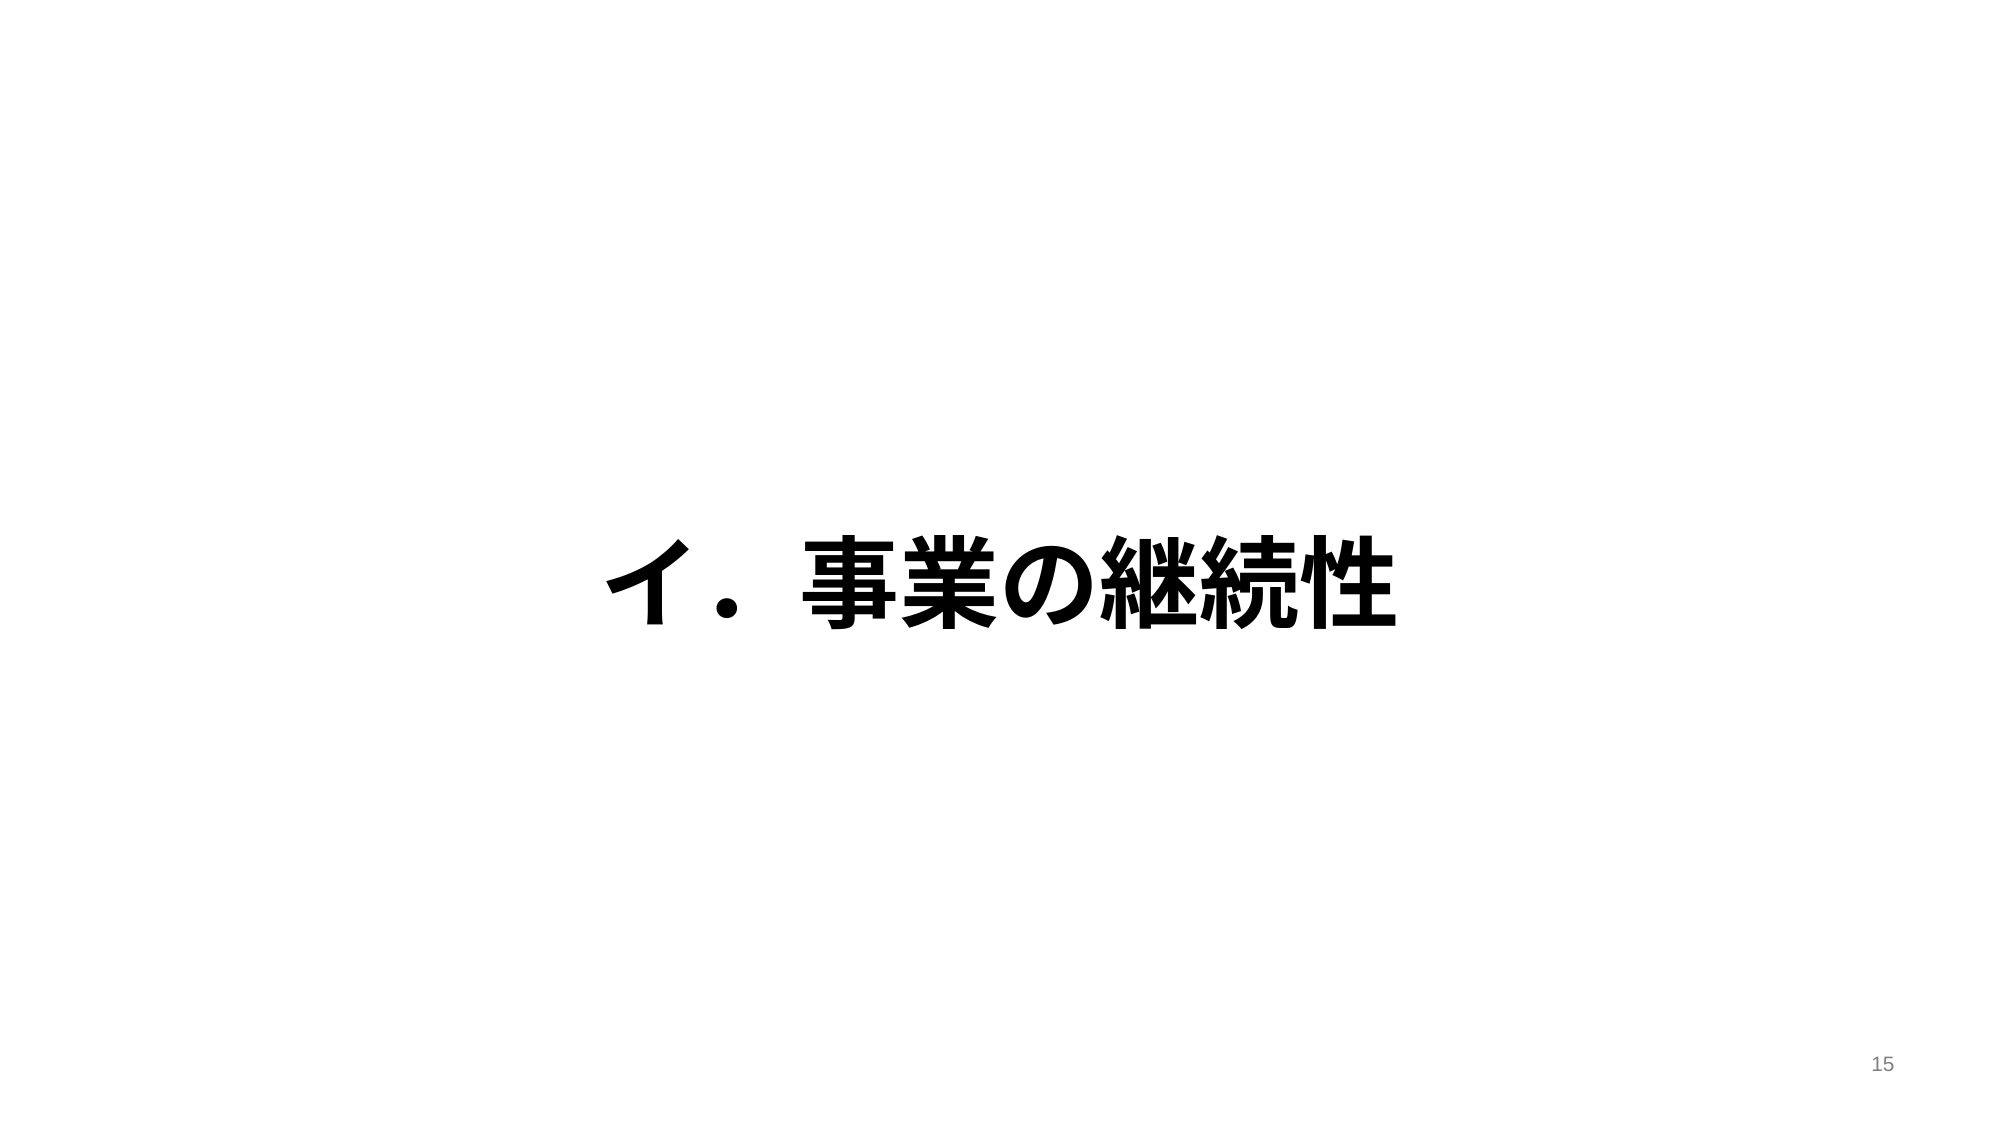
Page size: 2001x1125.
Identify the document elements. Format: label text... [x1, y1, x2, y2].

title イ．事業の継続性 [103, 534, 1897, 753]
